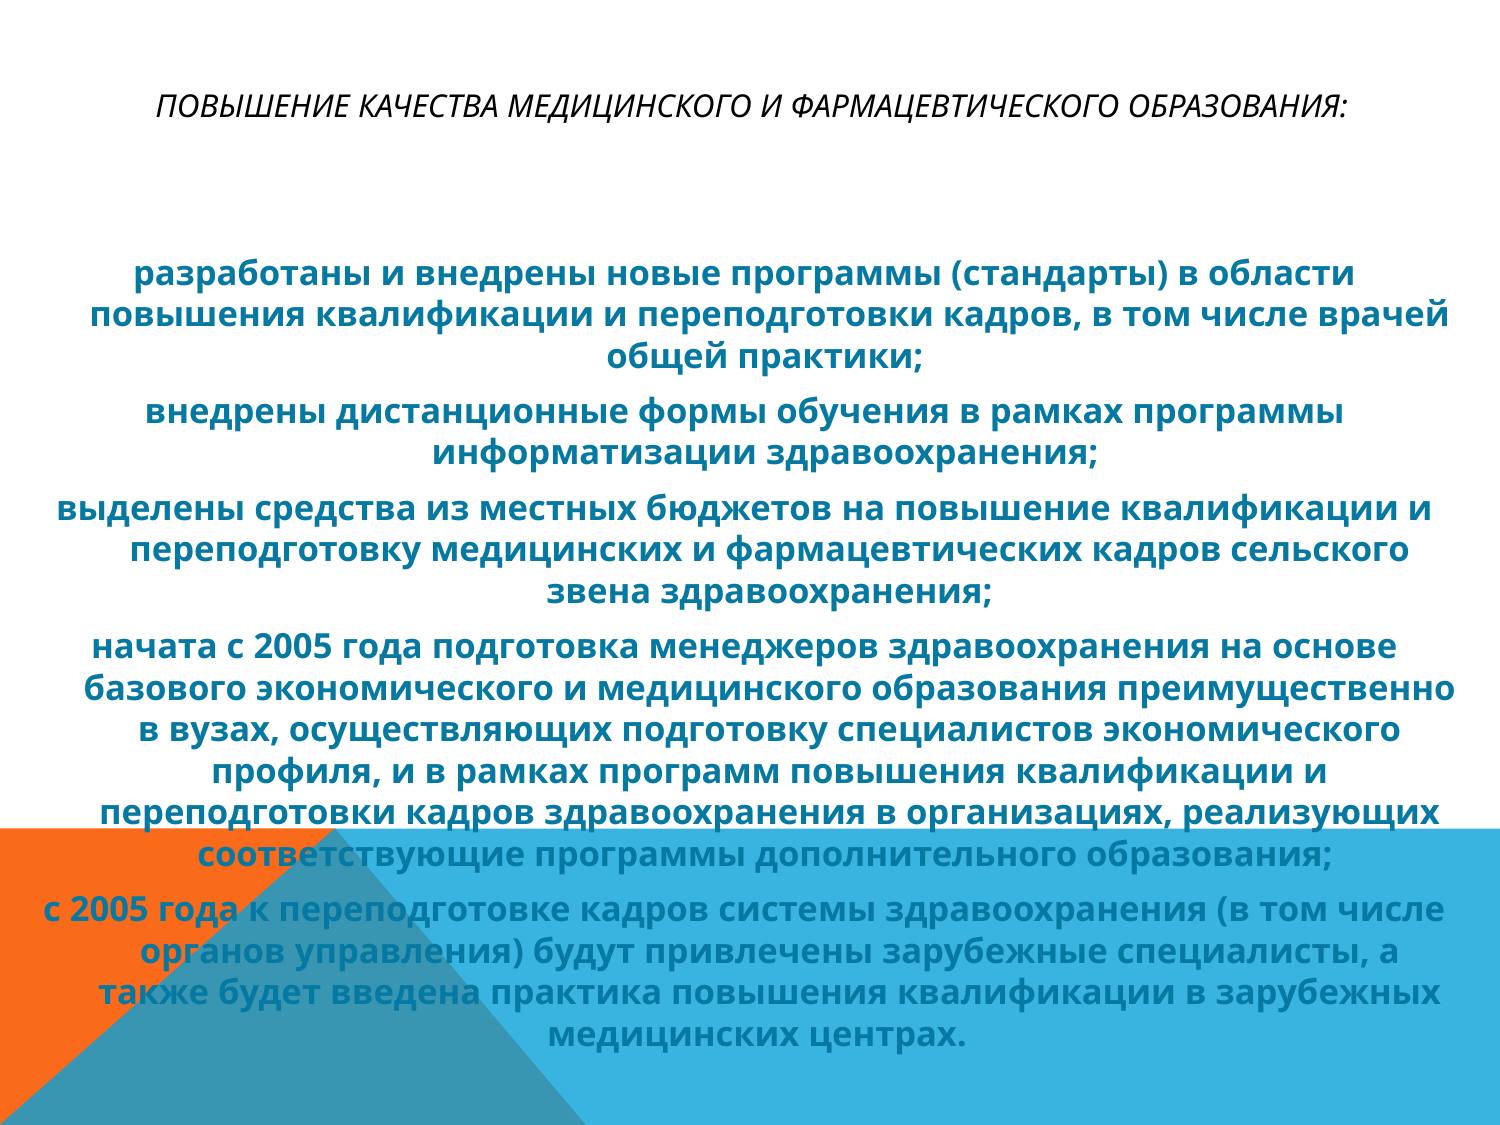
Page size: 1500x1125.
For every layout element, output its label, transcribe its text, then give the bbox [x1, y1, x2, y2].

list разработаны и внедрены новые программы (стандарты) в области повышения квалификации и переподготовки кадров, в том числе врачей общей практики; внедрены дистанционные формы обучения в рамках программы информатизации здравоохранения; выделены средства из местных бюджетов на повышение квалификации и переподготовку медицинских и фармацевтических кадров сельского звена здравоохранения; начата с 2005 года подготовка менеджеров здравоохранения на основе базового экономического и медицинского образования преимущественно в вузах, осуществляющих подготовку специалистов экономического профиля, и в рамках программ повышения квалификации и переподготовки кадров здравоохранения в организациях, реализующих соответствующие программы дополнительного образования; с 2005 года к переподготовке кадров системы здравоохранения (в том числе органов управления) будут привлечены зарубежные специалисты, а также будет введена практика повышения квалификации в зарубежных медицинских центрах. [17, 243, 1471, 1094]
title Повышение качества медицинского и фармацевтического образования: [135, 60, 1369, 150]
